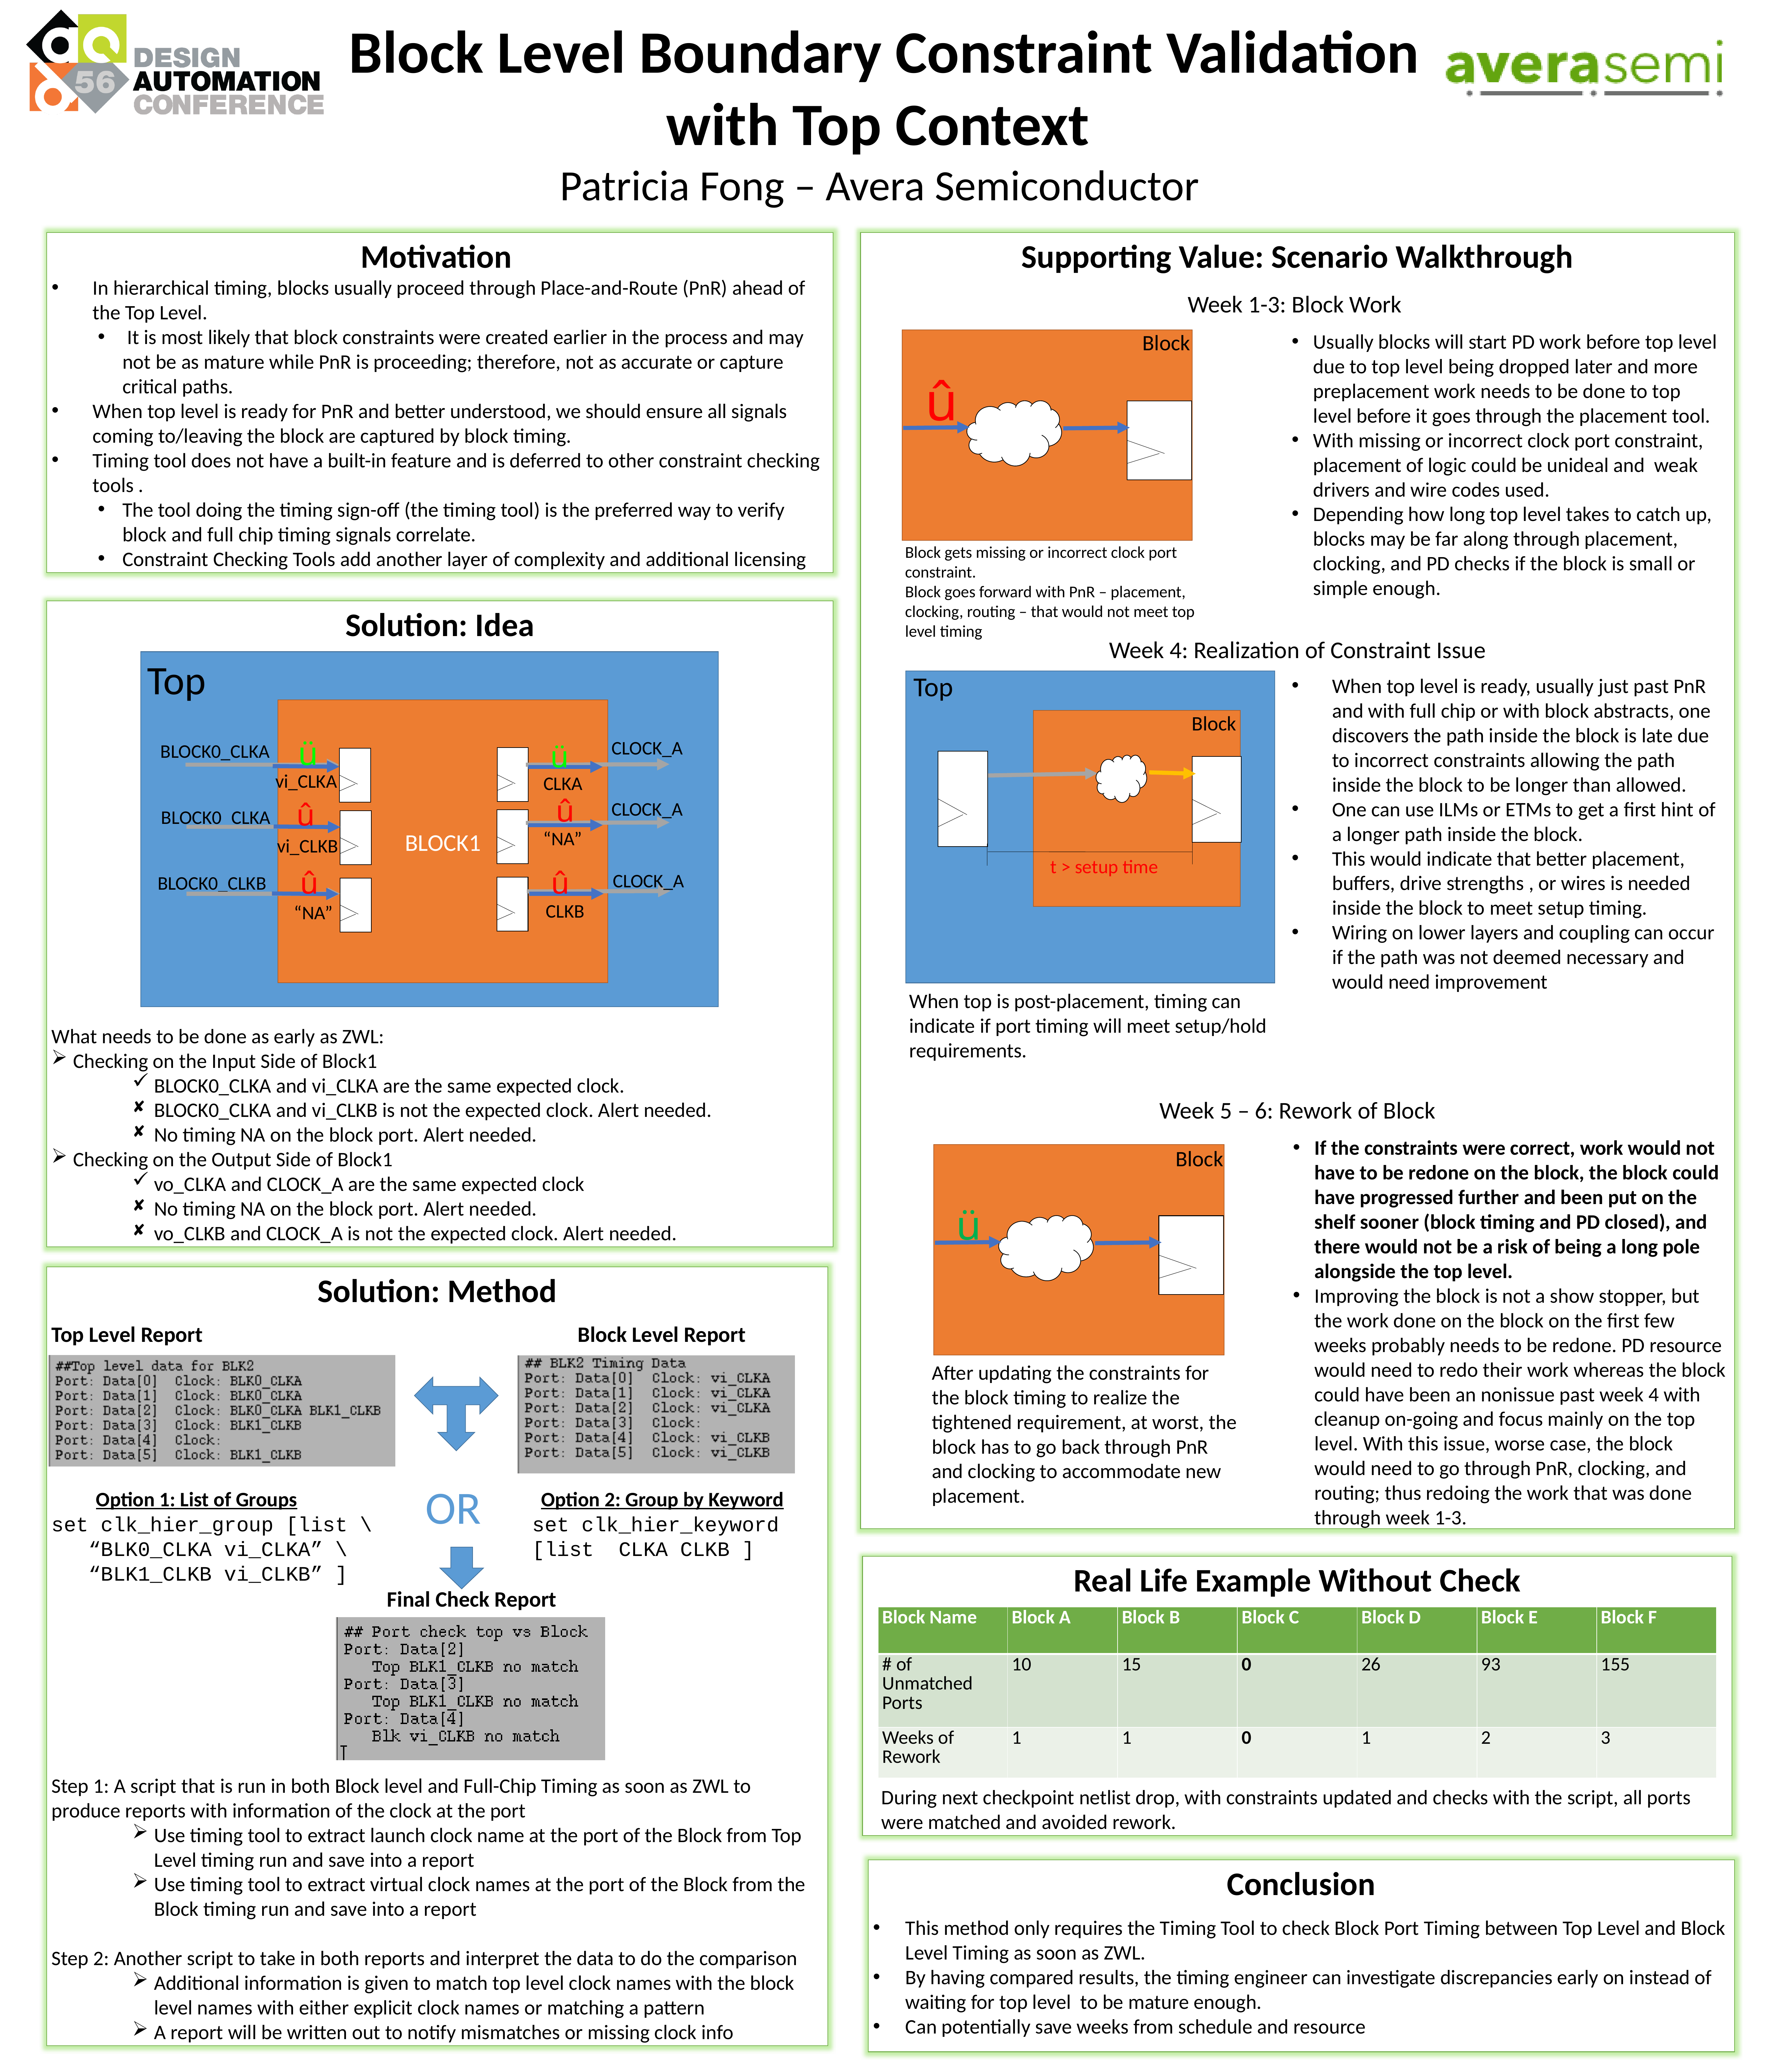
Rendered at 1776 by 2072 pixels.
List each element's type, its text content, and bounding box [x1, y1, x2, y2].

picture [25, 9, 324, 115]
text_box Usually blocks will start PD work before top level due to top level being dropped later and more preplacement work needs to be done to top level before it goes through the placement tool. With missing or incorrect clock port constraint, placement of logic could be unideal and weak drivers and wire codes used. Depending how long top level takes to catch up, blocks may be far along through placement, clocking, and PD checks if the block is small or simple enough. [1287, 326, 1723, 619]
table_cell 155 [1597, 1655, 1716, 1727]
picture [1427, 33, 1747, 115]
table_cell 1 [1118, 1728, 1237, 1778]
table_cell 2 [1477, 1728, 1596, 1778]
table_cell 10 [1008, 1655, 1117, 1727]
table_cell 1 [1008, 1728, 1117, 1778]
table_header Block F [1597, 1607, 1716, 1653]
table_header Block B [1118, 1607, 1237, 1653]
picture [47, 1355, 395, 1467]
table_cell # of Unmatched Ports [878, 1655, 1007, 1727]
table_cell 1 [1357, 1728, 1477, 1778]
text_box Solution: Idea What needs to be done as early as ZWL: Checking on the Input Side of Block1 BLOCK0_CLKA and vi_CLKA are the same expected clock. BLOCK0_CLKA and vi_CLKB is not the expected clock. Alert needed. No timing NA on the block port. Alert needed. Checking on the Output Side of Block1 vo_CLKA and CLOCK_A are the same expected clock No timing NA on the block port. Alert needed. vo_CLKB and CLOCK_A is not the expected clock. Alert needed. [46, 601, 833, 1247]
text_box [439, 1547, 484, 1590]
text_box Block Level Boundary Constraint Validation with Top Context Patricia Fong – Avera Semiconductor [342, 10, 1427, 321]
picture [334, 1617, 605, 1760]
picture [517, 1355, 795, 1473]
text_box Supporting Value: Scenario Walkthrough Week 1-3: Block Work Week 4: Realization of Constraint Issue Week 5 – 6: Rework of Block [860, 232, 1735, 1529]
text_box Block gets missing or incorrect clock port constraint. Block goes forward with PnR – placement, clocking, routing – that would not meet top level timing [900, 539, 1228, 643]
text_box When top is post-placement, timing can indicate if port timing will meet setup/hold requirements. [904, 985, 1278, 1064]
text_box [902, 326, 1264, 540]
text_box Motivation In hierarchical timing, blocks usually proceed through Place-and-Route (PnR) ahead of the Top Level. It is most likely that block constraints were created earlier in the process and may not be as mature while PnR is proceeding; therefore, not as accurate or capture critical paths. When top level is ready for PnR and better understood, we should ensure all signals coming to/leaving the block are captured by block timing. Timing tool does not have a built-in feature and is deferred to other constraint checking tools . The tool doing the timing sign-off (the timing tool) is the preferred way to verify block and full chip timing signals correlate. Constraint Checking Tools add another layer of complexity and additional licensing [46, 232, 833, 573]
text_box [414, 1376, 499, 1451]
table_cell Weeks of Rework [878, 1728, 1007, 1778]
table_header Block Name [878, 1607, 1007, 1653]
text_box Real Life Example Without Check During next checkpoint netlist drop, with constraints updated and checks with the script, all ports were matched and avoided rework. [862, 1556, 1732, 1836]
table_header Block C [1238, 1607, 1357, 1653]
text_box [905, 666, 1275, 983]
text_box When top level is ready, usually just past PnR and with full chip or with block abstracts, one discovers the path inside the block is late due to incorrect constraints allowing the path inside the block to be longer than allowed. One can use ILMs or ETMs to get a first hint of a longer path inside the block. This would indicate that better placement, buffers, drive strengths , or wires is needed inside the block to meet setup timing. Wiring on lower layers and coupling can occur if the path was not deemed necessary and would need improvement [1287, 670, 1723, 996]
text_box If the constraints were correct, work would not have to be redone on the block, the block could have progressed further and been put on the shelf sooner (block timing and PD closed), and there would not be a risk of being a long pole alongside the top level. Improving the block is not a show stopper, but the work done on the block on the first few weeks probably needs to be redone. PD resource would need to redo their work whereas the block could have been an nonissue past week 4 with cleanup on-going and focus mainly on the top level. With this issue, worse case, the block would need to go through PnR, clocking, and routing; thus redoing the work that was done through week 1-3. [1281, 1132, 1735, 1553]
table_header Block E [1477, 1607, 1596, 1653]
table_cell 3 [1597, 1728, 1716, 1778]
text_box After updating the constraints for the block timing to realize the tightened requirement, at worst, the block has to go back through PnR and clocking to accommodate new placement. [927, 1357, 1247, 1510]
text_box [141, 652, 719, 1007]
table_header Block D [1357, 1607, 1477, 1653]
table_header Block A [1008, 1607, 1117, 1653]
text_box Conclusion This method only requires the Timing Tool to check Block Port Timing between Top Level and Block Level Timing as soon as ZWL. By having compared results, the timing engineer can investigate discrepancies early on instead of waiting for top level to be mature enough. Can potentially save weeks from schedule and resource [868, 1860, 1735, 2052]
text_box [934, 1142, 1297, 1355]
table_cell 93 [1477, 1655, 1596, 1727]
table_cell 0 [1238, 1655, 1357, 1727]
table_cell 15 [1118, 1655, 1237, 1727]
text_box Solution: Method Top Level Report Block Level Report Option 1: List of Groups Option 2: Group by Keyword set clk_hier_group [list \ set clk_hier_keyword “BLK0_CLKA vi_CLKA” \ [list CLKA CLKB ] “BLK1_CLKB vi_CLKB” ] Final Check Report Step 1: A script that is run in both Block level and Full-Chip Timing as soon as ZWL to produce reports with information of the clock at the port Use timing tool to extract launch clock name at the port of the Block from Top Level timing run and save into a report Use timing tool to extract virtual clock names at the port of the Block from the Block timing run and save into a report Step 2: Another script to take in both reports and interpret the data to do the comparison Additional information is given to match top level clock names with the block level names with either explicit clock names or matching a pattern A report will be written out to notify mismatches or missing clock info [46, 1267, 828, 2046]
table_cell 26 [1357, 1655, 1477, 1727]
table_cell 0 [1238, 1728, 1357, 1778]
text_box OR [420, 1475, 510, 1536]
